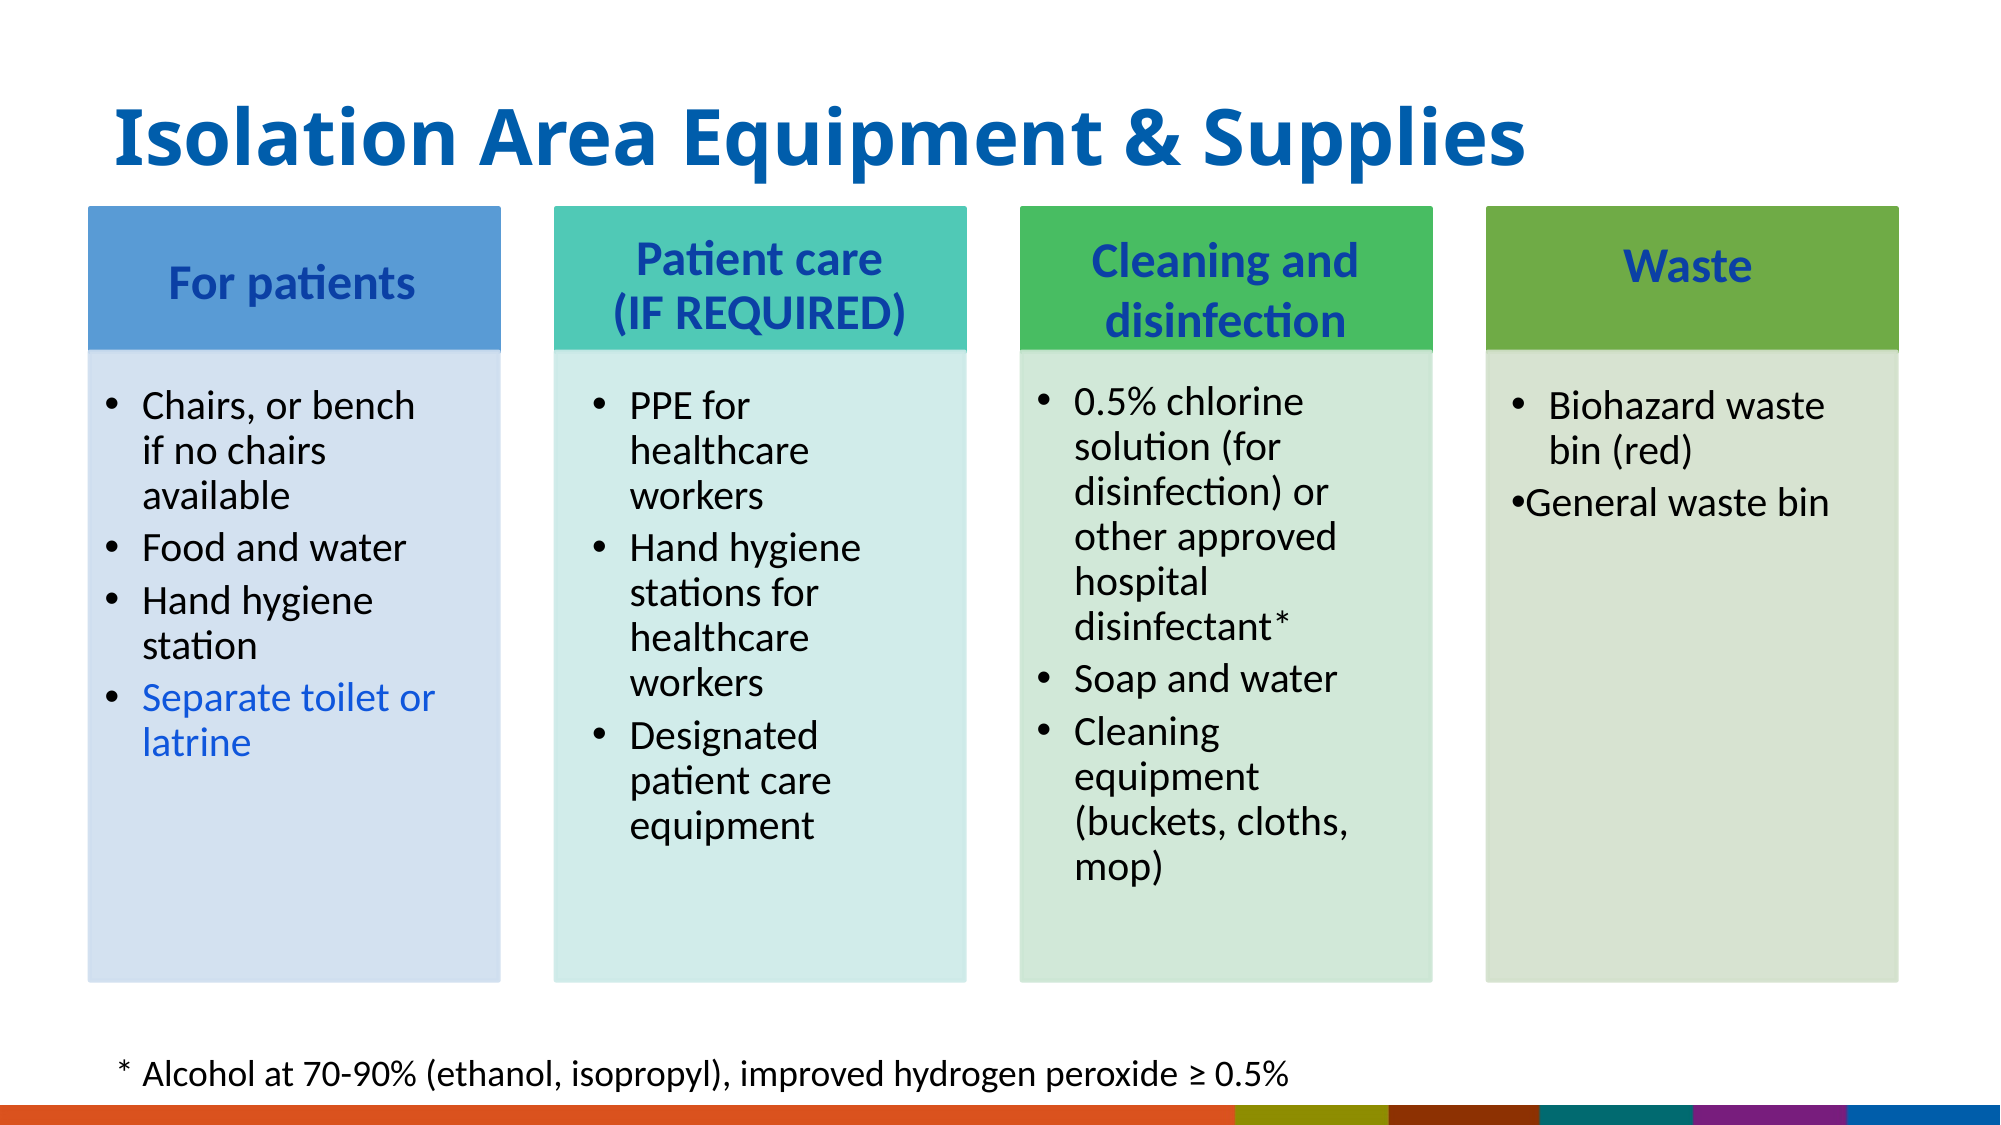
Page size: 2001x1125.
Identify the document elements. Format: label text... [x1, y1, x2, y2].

text_box * Alcohol at 70-90% (ethanol, isopropyl), improved hydrogen peroxide ≥ 0.5% [100, 1041, 1366, 1102]
text_box [1487, 351, 1897, 981]
text_box PPE for healthcare workers Hand hygiene stations for healthcare workers Designated patient care equipment [577, 375, 942, 906]
text_box [89, 208, 499, 351]
picture [0, 1105, 2000, 1125]
text_box [1021, 208, 1431, 351]
text_box For patients [116, 249, 468, 318]
text_box [89, 351, 499, 981]
text_box Patient care (IF REQUIRED) [577, 224, 942, 375]
text_box 0.5% chlorine solution (for disinfection) or other approved hospital disinfectant* Soap and water Cleaning equipment (buckets, cloths, mop) [1021, 372, 1403, 947]
text_box Waste [1509, 224, 1867, 360]
text_box Chairs, or bench if no chairs available Food and water Hand hygiene station Separate toilet or latrine [89, 375, 454, 824]
text_box Biohazard waste bin (red) General waste bin [1496, 375, 1882, 584]
text_box [555, 208, 965, 351]
text_box [555, 351, 965, 981]
title Isolation Area Equipment & Supplies [99, 45, 1900, 189]
text_box Cleaning and disinfection [1035, 219, 1417, 415]
text_box [1021, 351, 1431, 981]
text_box [1487, 208, 1897, 351]
